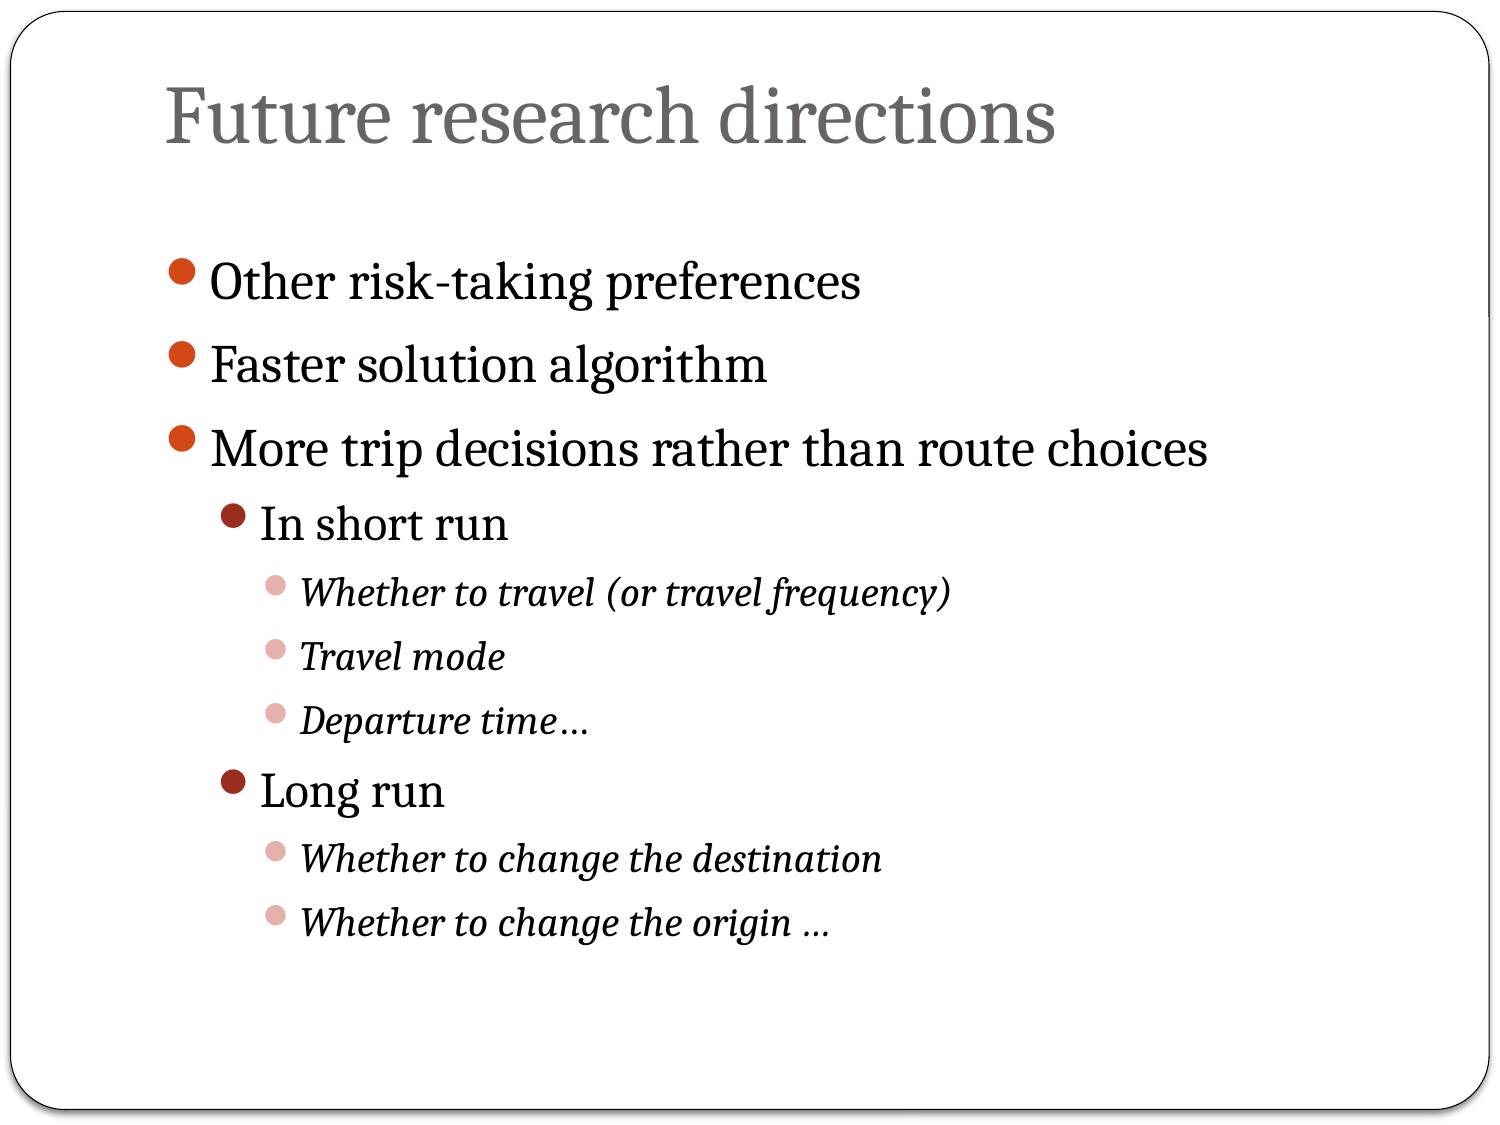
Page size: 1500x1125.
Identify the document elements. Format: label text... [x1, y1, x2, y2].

title Future research directions [150, 45, 1425, 175]
list Other risk-taking preferences Faster solution algorithm More trip decisions rather than route choices In short run Whether to travel (or travel frequency) Travel mode Departure time… Long run Whether to change the destination Whether to change the origin … [150, 237, 1425, 988]
